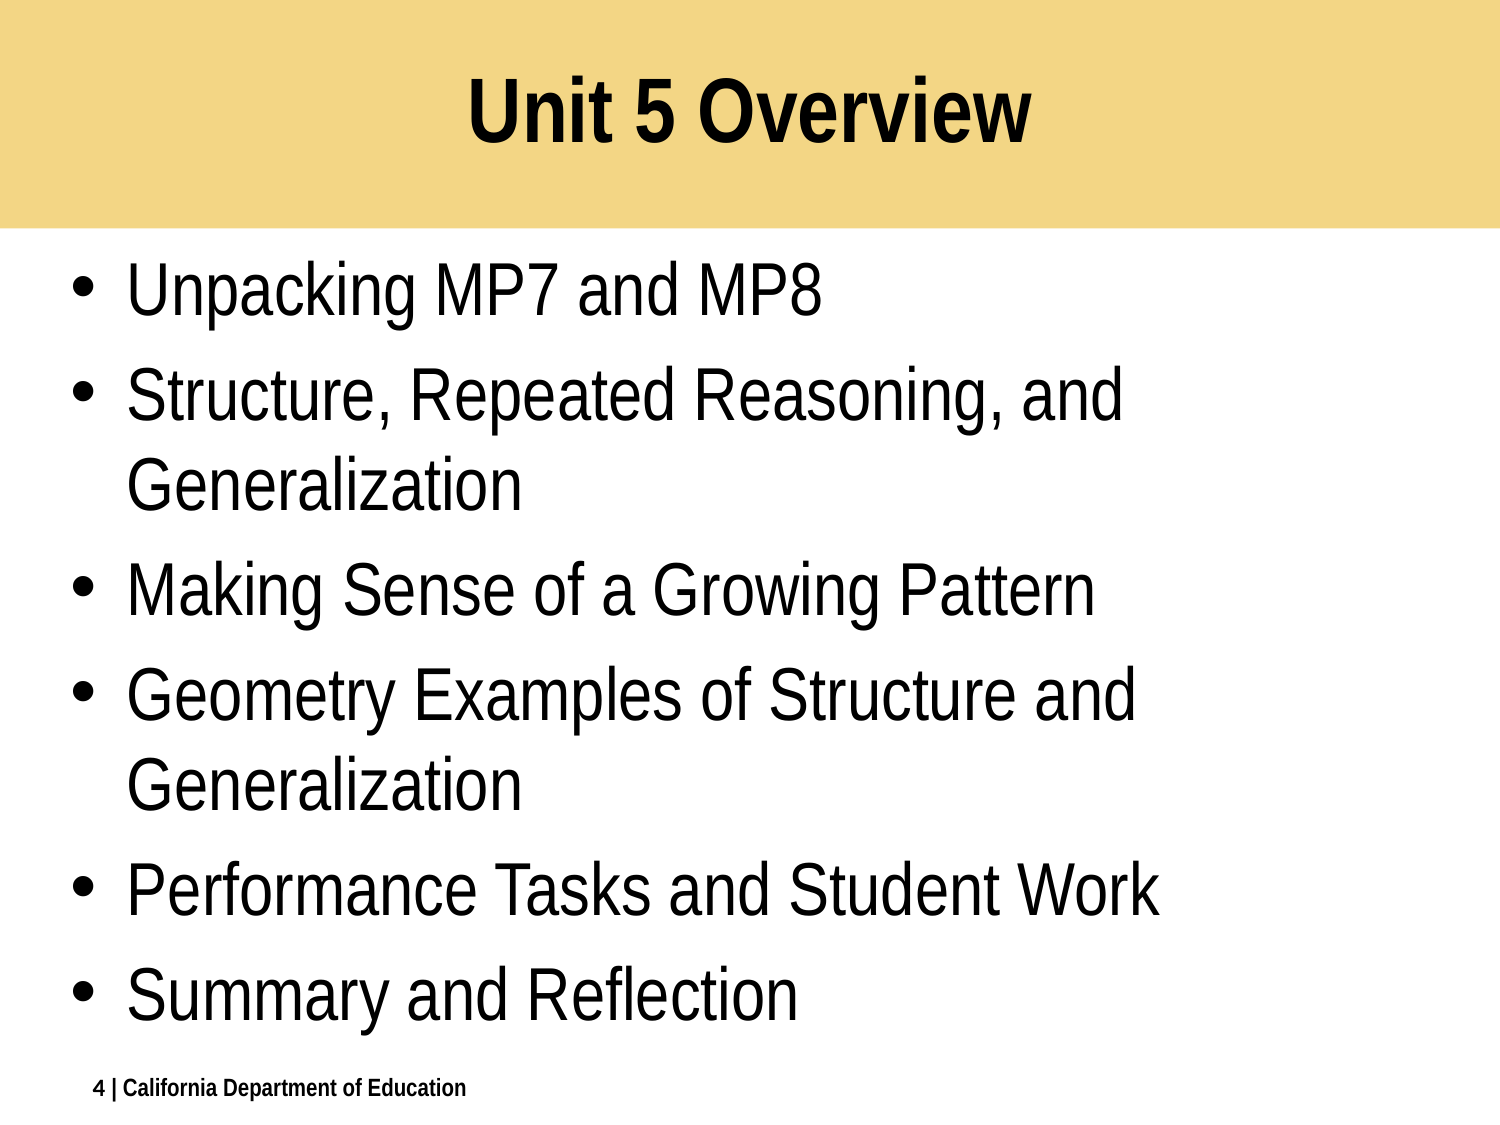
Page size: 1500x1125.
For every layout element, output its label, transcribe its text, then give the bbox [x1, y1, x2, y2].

title Unit 5 Overview [75, 11, 1425, 200]
list Unpacking MP7 and MP8 Structure, Repeated Reasoning, and Generalization Making Sense of a Growing Pattern Geometry Examples of Structure and Generalization Performance Tasks and Student Work Summary and Reflection [55, 232, 1452, 1054]
slide_number 4 [55, 1064, 121, 1124]
footer | California Department of Education [121, 1064, 699, 1124]
